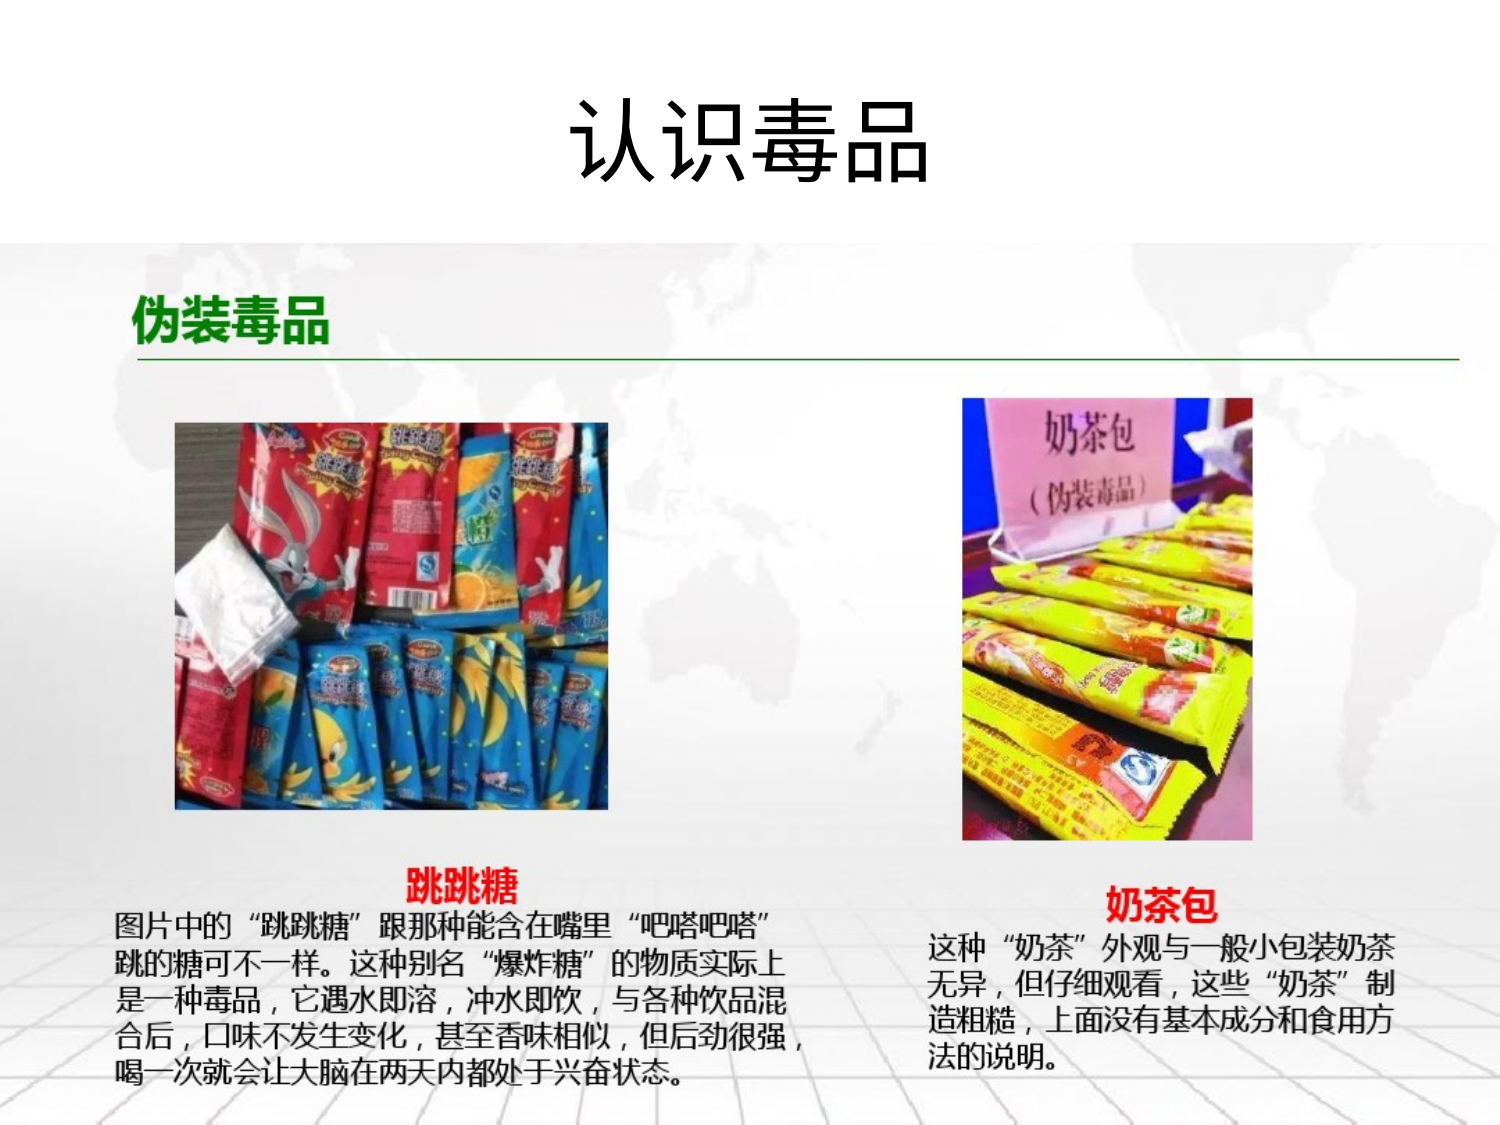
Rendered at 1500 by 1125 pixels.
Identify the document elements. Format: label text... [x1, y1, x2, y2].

title 认识毒品 [74, 44, 1426, 233]
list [0, 243, 1500, 1125]
